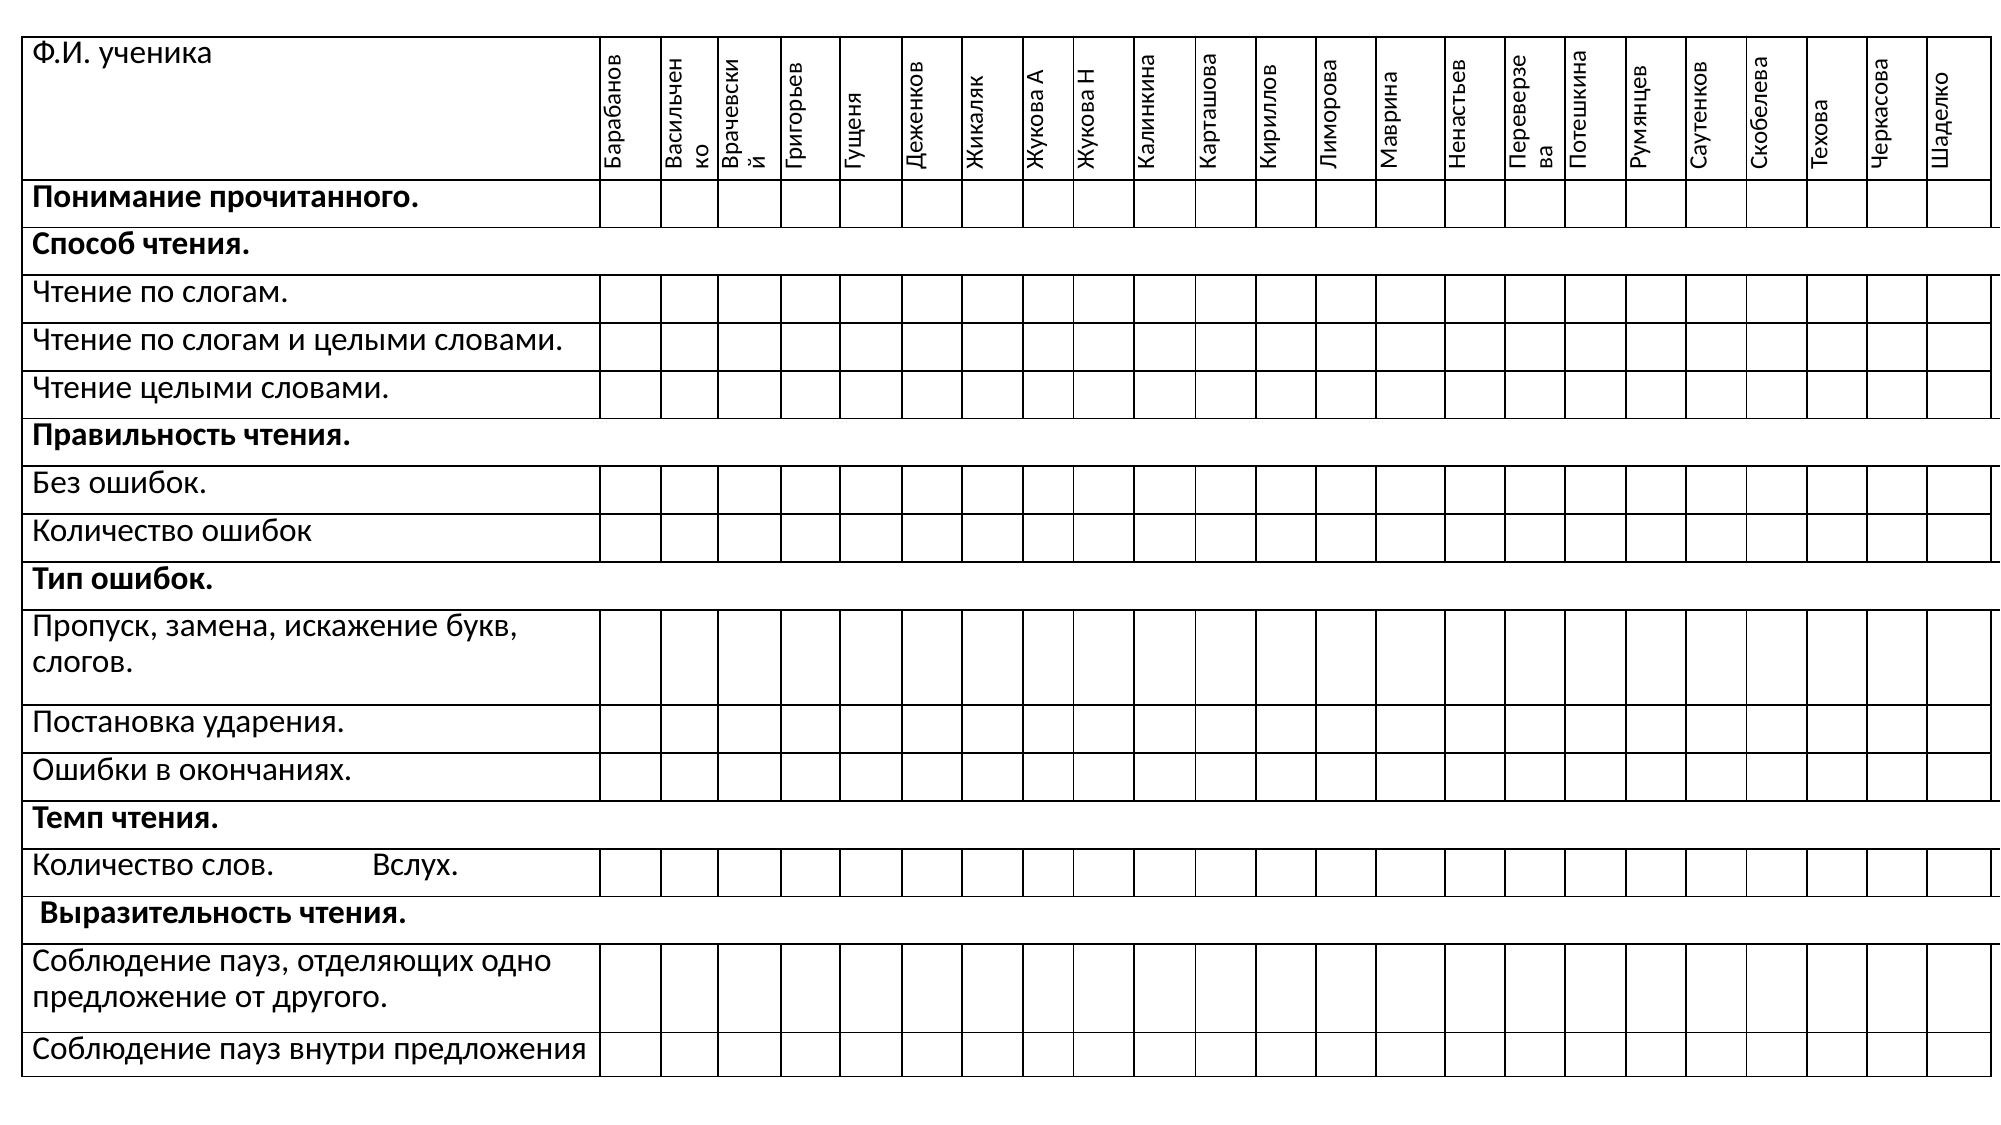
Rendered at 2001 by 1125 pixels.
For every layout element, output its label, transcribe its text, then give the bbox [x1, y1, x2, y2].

table_cell [1687, 611, 1746, 704]
table_cell [1135, 324, 1195, 370]
table_cell [1566, 754, 1625, 800]
table_cell [1868, 945, 1926, 1032]
table_cell [1257, 1033, 1315, 1076]
table_cell [963, 1033, 1022, 1076]
table_cell [1627, 706, 1685, 752]
table_cell [1808, 181, 1866, 227]
table_cell [1747, 754, 1806, 800]
table_cell [1317, 706, 1375, 752]
table_cell [1687, 706, 1746, 752]
table_cell [963, 754, 1022, 800]
table_cell [662, 754, 717, 800]
table_cell [1992, 611, 2000, 705]
table_cell [1074, 706, 1133, 752]
table_cell [1627, 181, 1685, 227]
table_cell [1074, 611, 1133, 704]
table_cell [1928, 372, 1990, 418]
table_cell [1196, 324, 1255, 370]
table_header Маврина [1377, 38, 1444, 179]
table_cell [662, 181, 717, 227]
table_cell [1446, 850, 1504, 896]
table_cell [1074, 1033, 1133, 1076]
table_cell [1566, 372, 1625, 418]
table_cell [1024, 850, 1073, 896]
table_header Врачевский [719, 38, 780, 179]
table_cell [1257, 611, 1315, 704]
table_cell [1196, 1033, 1255, 1076]
table_cell [1627, 611, 1685, 704]
table_cell [1687, 945, 1746, 1032]
table_cell [601, 181, 660, 227]
table_cell [1687, 276, 1746, 322]
table_cell [1928, 945, 1990, 1032]
table_cell [1868, 706, 1926, 752]
table_cell [1627, 372, 1685, 418]
table_cell [1566, 181, 1625, 227]
table_cell [1566, 324, 1625, 370]
table_cell [1074, 945, 1133, 1032]
table_header Ненастьев [1446, 38, 1504, 179]
table_cell [782, 611, 839, 704]
table_cell [1687, 181, 1746, 227]
table_cell [841, 515, 901, 561]
table_cell [1808, 467, 1866, 513]
table_cell [1317, 850, 1375, 896]
table_header Скобелева [1747, 38, 1806, 179]
table_cell [1377, 1033, 1444, 1076]
table_cell [903, 945, 961, 1032]
table_cell [1992, 945, 2000, 1032]
table_cell [782, 1033, 839, 1076]
table_cell [719, 324, 780, 370]
table_cell [1074, 276, 1133, 322]
table_cell [662, 324, 717, 370]
table_cell [1992, 371, 2000, 418]
table_cell [1747, 850, 1806, 896]
table_cell [782, 467, 839, 513]
table_cell [601, 276, 660, 322]
table_cell [1808, 515, 1866, 561]
table_cell [1992, 514, 2000, 561]
table_cell [841, 467, 901, 513]
table_cell [1566, 515, 1625, 561]
table_header Переверзева [1506, 38, 1564, 179]
table_cell Чтение по слогам. [23, 276, 599, 322]
table_cell [1317, 467, 1375, 513]
table_cell [1747, 276, 1806, 322]
table_header Жукова Н [1074, 38, 1133, 179]
table_cell [1566, 276, 1625, 322]
table_cell [1928, 276, 1990, 322]
table_cell [1317, 945, 1375, 1032]
table_cell [1928, 1033, 1990, 1076]
table_cell [719, 467, 780, 513]
table_cell [1992, 276, 2000, 323]
table_cell [903, 181, 961, 227]
table_cell [1074, 372, 1133, 418]
table_cell [719, 850, 780, 896]
table_cell [1074, 324, 1133, 370]
table_cell [1377, 515, 1444, 561]
table_cell [662, 945, 717, 1032]
table_cell [841, 276, 901, 322]
table_cell Чтение целыми словами. [23, 372, 599, 418]
table_cell [1024, 945, 1073, 1032]
table_cell [719, 945, 780, 1032]
table_cell [719, 372, 780, 418]
table_cell [1317, 181, 1375, 227]
table_cell [782, 706, 839, 752]
table_cell [1446, 324, 1504, 370]
table_cell [1074, 181, 1133, 227]
table_cell [1747, 945, 1806, 1032]
table_cell [963, 324, 1022, 370]
table_header Гущеня [841, 38, 901, 179]
table_header Техова [1808, 38, 1866, 179]
table_cell [1377, 850, 1444, 896]
table_cell [1135, 1033, 1195, 1076]
table_cell Тип ошибок. [23, 563, 2000, 609]
table_cell [1135, 467, 1195, 513]
table_cell [1506, 850, 1564, 896]
table_cell [1024, 754, 1073, 800]
table_cell [1868, 372, 1926, 418]
table_cell [1566, 706, 1625, 752]
table_cell [1317, 372, 1375, 418]
table_header Деженков [903, 38, 961, 179]
table_cell [1257, 945, 1315, 1032]
table_cell [1377, 611, 1444, 704]
table_cell [1992, 850, 2000, 896]
table_cell [1446, 706, 1504, 752]
table_cell [963, 467, 1022, 513]
table_cell [1506, 372, 1564, 418]
table_cell [601, 515, 660, 561]
table_cell [1506, 611, 1564, 704]
table_cell [1257, 324, 1315, 370]
table_cell [1135, 372, 1195, 418]
table_cell [1747, 706, 1806, 752]
table_cell [903, 372, 961, 418]
table_cell [1024, 611, 1073, 704]
table_cell [1135, 276, 1195, 322]
table_cell [1135, 850, 1195, 896]
table_cell [963, 276, 1022, 322]
table_cell [1506, 1033, 1564, 1076]
table_cell [903, 706, 961, 752]
table_cell [1257, 515, 1315, 561]
table_cell [1377, 276, 1444, 322]
table_cell [1196, 372, 1255, 418]
table_cell [1627, 850, 1685, 896]
table_cell [1506, 276, 1564, 322]
table_cell Соблюдение пауз, отделяющих одно предложение от другого. [23, 945, 599, 1032]
table_cell [662, 850, 717, 896]
table_cell [841, 611, 901, 704]
table_cell [1868, 611, 1926, 704]
table_cell [1317, 515, 1375, 561]
table_header Потешкина [1566, 38, 1625, 179]
table_cell [662, 276, 717, 322]
table_cell [1808, 706, 1866, 752]
table_cell [662, 1033, 717, 1076]
table_header Лиморова [1317, 38, 1375, 179]
table_cell [1446, 181, 1504, 227]
table_cell [963, 181, 1022, 227]
table_cell [601, 945, 660, 1032]
table_cell [1135, 611, 1195, 704]
table_cell [782, 850, 839, 896]
table_cell [1627, 276, 1685, 322]
table_cell [1446, 1033, 1504, 1076]
table_cell [601, 754, 660, 800]
table_cell [1747, 611, 1806, 704]
table_cell [782, 754, 839, 800]
table_cell Чтение по слогам и целыми словами. [23, 324, 599, 370]
table_cell [1992, 467, 2000, 514]
table_cell [1317, 276, 1375, 322]
table_header Ф.И. ученика [23, 38, 599, 179]
table_cell [963, 611, 1022, 704]
table_header Черкасова [1868, 38, 1926, 179]
table_cell [1506, 181, 1564, 227]
table_cell [1446, 467, 1504, 513]
table_cell [1808, 945, 1866, 1032]
table_cell [1024, 324, 1073, 370]
table_cell [1377, 181, 1444, 227]
table_cell [1257, 467, 1315, 513]
table_cell [963, 515, 1022, 561]
table_cell Постановка ударения. [23, 706, 599, 752]
table_cell [601, 324, 660, 370]
table_cell [1196, 515, 1255, 561]
table_header Барабанов [601, 38, 660, 179]
table_cell [1687, 1033, 1746, 1076]
table_cell [1446, 754, 1504, 800]
table_cell [1928, 515, 1990, 561]
table_cell [601, 467, 660, 513]
table_cell [1506, 945, 1564, 1032]
table_cell [903, 515, 961, 561]
table_cell [1992, 323, 2000, 371]
table_cell [662, 611, 717, 704]
table_cell [1747, 515, 1806, 561]
table_cell [1317, 324, 1375, 370]
table_cell [1928, 181, 1990, 227]
table_cell [1687, 467, 1746, 513]
table_cell [1928, 467, 1990, 513]
table_cell [1317, 1033, 1375, 1076]
table_cell [1868, 276, 1926, 322]
table_cell [1627, 754, 1685, 800]
table_cell [1868, 467, 1926, 513]
table_cell [1808, 324, 1866, 370]
table_cell [1024, 181, 1073, 227]
table_cell [1196, 611, 1255, 704]
table_cell [782, 372, 839, 418]
table_cell [903, 324, 961, 370]
table_cell [963, 372, 1022, 418]
table_cell [1808, 372, 1866, 418]
table_cell [903, 1033, 961, 1076]
table_cell [903, 850, 961, 896]
table_cell [782, 181, 839, 227]
table_cell [1135, 181, 1195, 227]
table_cell [1506, 515, 1564, 561]
table_cell Темп чтения. [23, 802, 2000, 848]
table_cell [1627, 324, 1685, 370]
table_cell [1024, 467, 1073, 513]
table_cell [601, 372, 660, 418]
table_cell [1135, 706, 1195, 752]
table_cell [601, 611, 660, 704]
table_cell [1808, 276, 1866, 322]
table_cell [1928, 706, 1990, 752]
table_cell Соблюдение пауз внутри предложения [23, 1033, 599, 1076]
table_cell [1868, 324, 1926, 370]
table_cell [1506, 324, 1564, 370]
table_cell [719, 181, 780, 227]
table_header Васильченко [662, 38, 717, 179]
table_cell [1992, 1032, 2000, 1077]
table_cell [1627, 1033, 1685, 1076]
table_cell [1747, 324, 1806, 370]
table_cell [1627, 945, 1685, 1032]
table_cell [1687, 324, 1746, 370]
table_cell [782, 324, 839, 370]
table_cell [841, 1033, 901, 1076]
table_cell [1446, 515, 1504, 561]
table_cell Ошибки в окончаниях. [23, 754, 599, 800]
table_cell [1257, 181, 1315, 227]
table_cell Выразительность чтения. [23, 897, 2000, 943]
table_cell [1808, 754, 1866, 800]
table_cell [1506, 467, 1564, 513]
table_cell [1992, 753, 2000, 800]
table_cell [1808, 1033, 1866, 1076]
table_cell [1928, 324, 1990, 370]
table_cell [1257, 372, 1315, 418]
table_cell [1566, 467, 1625, 513]
table_cell Правильность чтения. [23, 419, 2000, 465]
table_cell [1747, 1033, 1806, 1076]
table_cell [903, 611, 961, 704]
table_cell [1196, 754, 1255, 800]
table_cell [963, 706, 1022, 752]
table_cell Количество ошибок [23, 515, 599, 561]
table_cell [662, 706, 717, 752]
table_cell [1257, 850, 1315, 896]
table_cell [841, 372, 901, 418]
table_cell [1446, 945, 1504, 1032]
table_cell [1566, 611, 1625, 704]
table_cell [1377, 372, 1444, 418]
table_cell [1687, 754, 1746, 800]
table_cell [1377, 754, 1444, 800]
table_cell Пропуск, замена, искажение букв, слогов. [23, 611, 599, 704]
table_cell [1506, 754, 1564, 800]
table_cell [1446, 372, 1504, 418]
table_cell [1074, 467, 1133, 513]
table_header Шаделко [1928, 38, 1990, 179]
table_header Карташова [1196, 38, 1255, 179]
table_cell [1992, 705, 2000, 753]
table_cell [1868, 515, 1926, 561]
table_cell [719, 1033, 780, 1076]
table_cell [1868, 1033, 1926, 1076]
table_header Калинкина [1135, 38, 1195, 179]
table_cell [1257, 754, 1315, 800]
table_cell [1808, 850, 1866, 896]
table_cell [719, 611, 780, 704]
table_header Кириллов [1257, 38, 1315, 179]
table_cell [662, 372, 717, 418]
table_cell [963, 945, 1022, 1032]
table_cell [1747, 467, 1806, 513]
table_cell [1196, 467, 1255, 513]
table_cell [1687, 515, 1746, 561]
table_cell [1627, 515, 1685, 561]
table_cell [1024, 372, 1073, 418]
table_cell [1196, 276, 1255, 322]
table_cell [1928, 850, 1990, 896]
table_cell [1377, 706, 1444, 752]
table_header Жикаляк [963, 38, 1022, 179]
table_cell [1506, 706, 1564, 752]
table_header Саутенков [1687, 38, 1746, 179]
table_cell [1074, 515, 1133, 561]
table_cell [1074, 754, 1133, 800]
table_cell [1377, 324, 1444, 370]
table_cell [601, 850, 660, 896]
table_cell [1627, 467, 1685, 513]
table_cell [1135, 754, 1195, 800]
table_header Румянцев [1627, 38, 1685, 179]
table_cell [903, 467, 961, 513]
table_cell Без ошибок. [23, 467, 599, 513]
table_cell [1196, 850, 1255, 896]
table_cell [841, 706, 901, 752]
table_cell [903, 754, 961, 800]
table_cell [719, 515, 780, 561]
table_cell [1135, 945, 1195, 1032]
table_cell [662, 467, 717, 513]
table_cell [1868, 181, 1926, 227]
table_cell [1446, 276, 1504, 322]
table_cell [841, 181, 901, 227]
table_cell [1257, 706, 1315, 752]
table_cell [1074, 850, 1133, 896]
table_cell [1317, 754, 1375, 800]
table_cell [601, 1033, 660, 1076]
table_cell [782, 276, 839, 322]
table_cell [1687, 850, 1746, 896]
table_cell [1566, 1033, 1625, 1076]
table_cell [1317, 611, 1375, 704]
table_cell [841, 850, 901, 896]
table_cell [903, 276, 961, 322]
table_cell Способ чтения. [23, 228, 2000, 274]
table_cell [601, 706, 660, 752]
table_cell [1747, 181, 1806, 227]
table_cell [1928, 611, 1990, 704]
table_cell [782, 515, 839, 561]
table_cell [1024, 276, 1073, 322]
table_cell [1196, 945, 1255, 1032]
table_cell [1992, 180, 2000, 227]
table_cell [1196, 181, 1255, 227]
table_cell [1928, 754, 1990, 800]
table_cell [1687, 372, 1746, 418]
table_cell [1024, 515, 1073, 561]
table_cell [1747, 372, 1806, 418]
table_cell [841, 945, 901, 1032]
table_cell [1868, 850, 1926, 896]
table_cell [1377, 945, 1444, 1032]
table_header [1992, 37, 2000, 180]
table_cell [719, 754, 780, 800]
table_header Григорьев [782, 38, 839, 179]
table_cell [1808, 611, 1866, 704]
table_cell [1566, 850, 1625, 896]
table_cell [1196, 706, 1255, 752]
table_cell [719, 706, 780, 752]
table_cell [1446, 611, 1504, 704]
table_cell [1257, 276, 1315, 322]
table_cell [782, 945, 839, 1032]
table_cell [963, 850, 1022, 896]
table_cell [719, 276, 780, 322]
table_header Жукова А [1024, 38, 1073, 179]
table_cell [1024, 1033, 1073, 1076]
table_cell [841, 754, 901, 800]
table_cell [1566, 945, 1625, 1032]
table_cell [1377, 467, 1444, 513]
table_cell [1024, 706, 1073, 752]
table_cell Понимание прочитанного. [23, 181, 599, 227]
table_cell [662, 515, 717, 561]
table_cell [841, 324, 901, 370]
table_cell [1135, 515, 1195, 561]
table_cell Количество слов. Вслух. [23, 850, 599, 896]
table_cell [1868, 754, 1926, 800]
